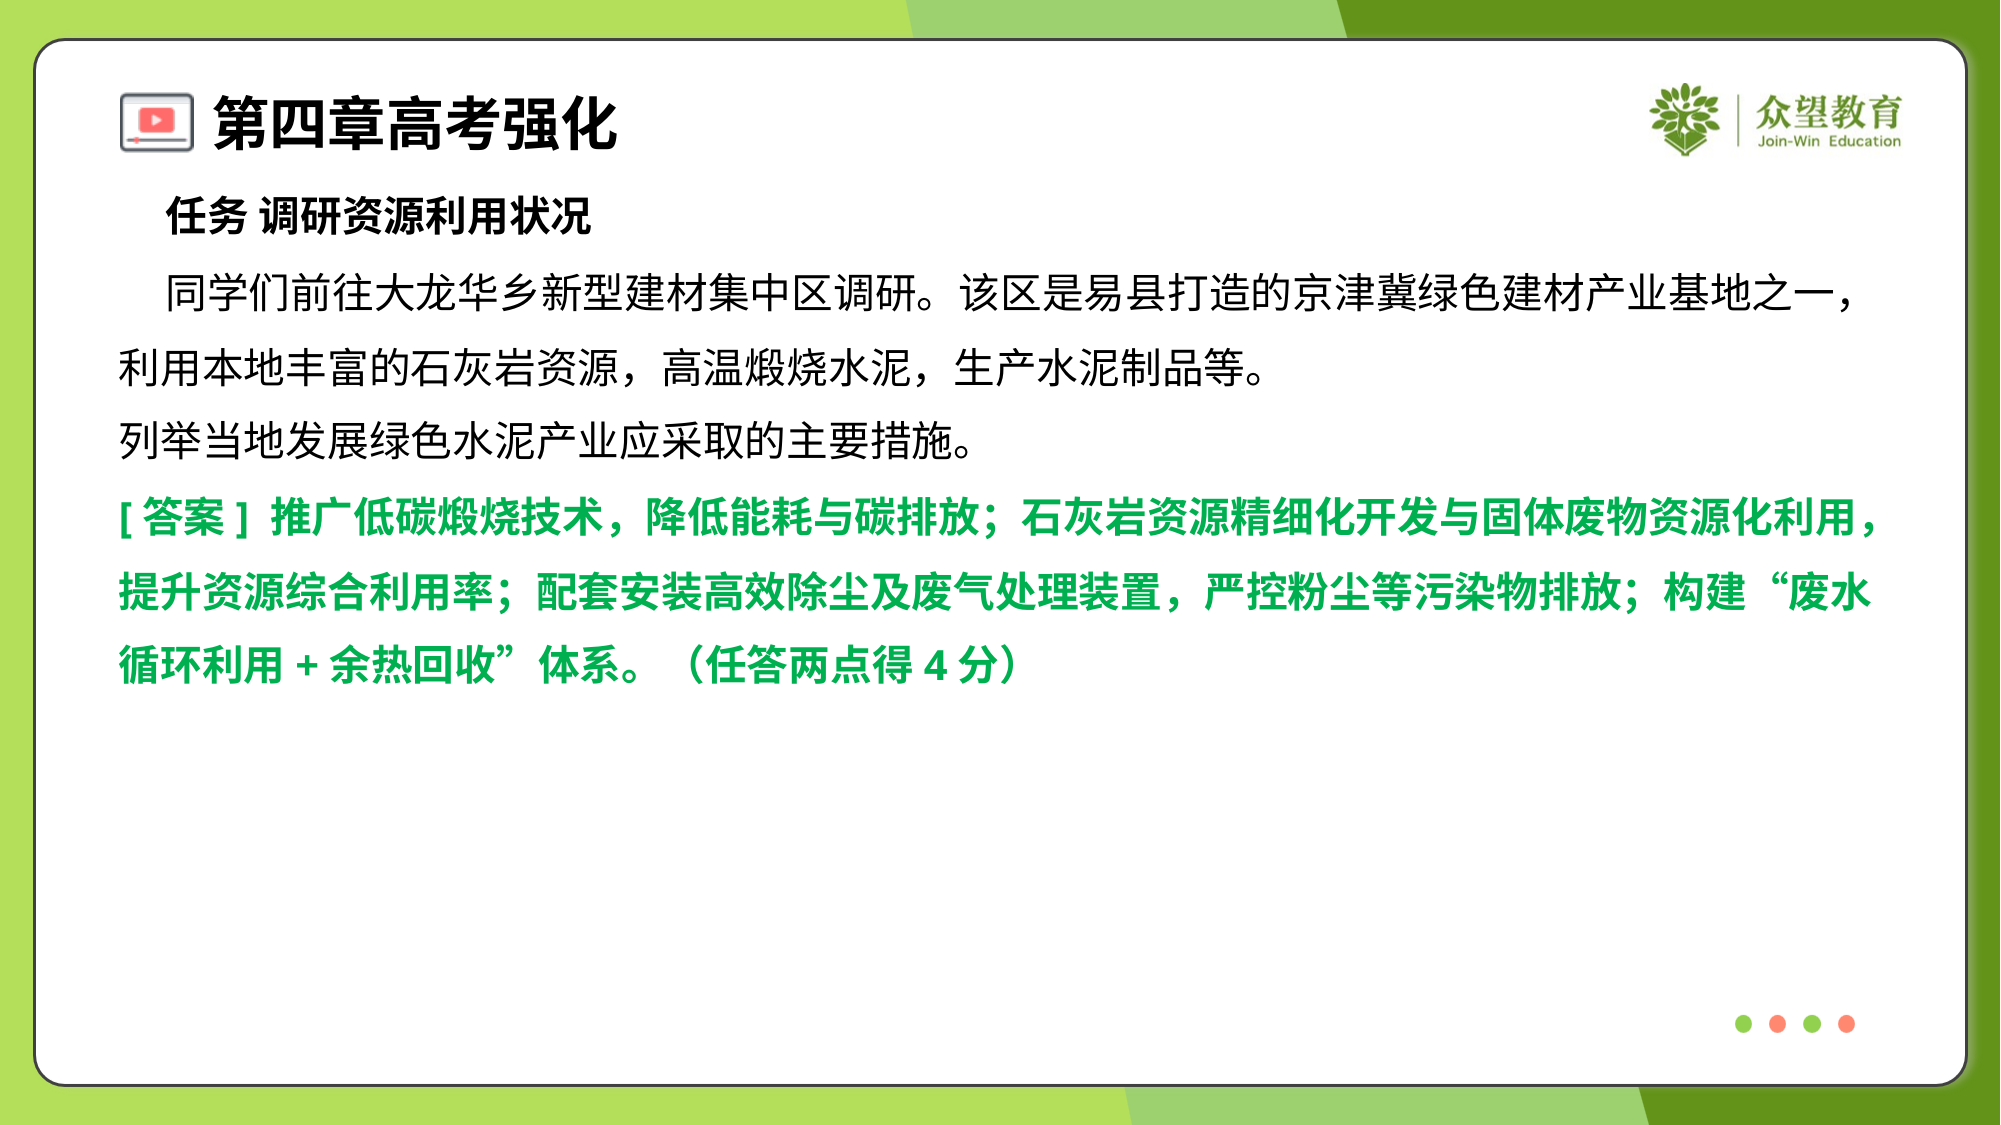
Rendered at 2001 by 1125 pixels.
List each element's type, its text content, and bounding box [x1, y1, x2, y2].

picture [0, 0, 2000, 1125]
text_box [答案] 推广低碳煅烧技术，降低能耗与碳排放；石灰岩资源精细化开发与固体废物资源化利用， 提升资源综合利用率；配套安装高效除尘及废气处理装置，严控粉尘等污染物排放；构建“废水 循环利用+余热回收”体系。（任答两点得4分） [118, 465, 1883, 682]
text_box 任务 调研资源利用状况 同学们前往大龙华乡新型建材集中区调研。该区是易县打造的京津冀绿色建材产业基地之一， 利用本地丰富的石灰岩资源，高温煅烧水泥，生产水泥制品等。 列举当地发展绿色水泥产业应采取的主要措施。 [118, 164, 1883, 458]
